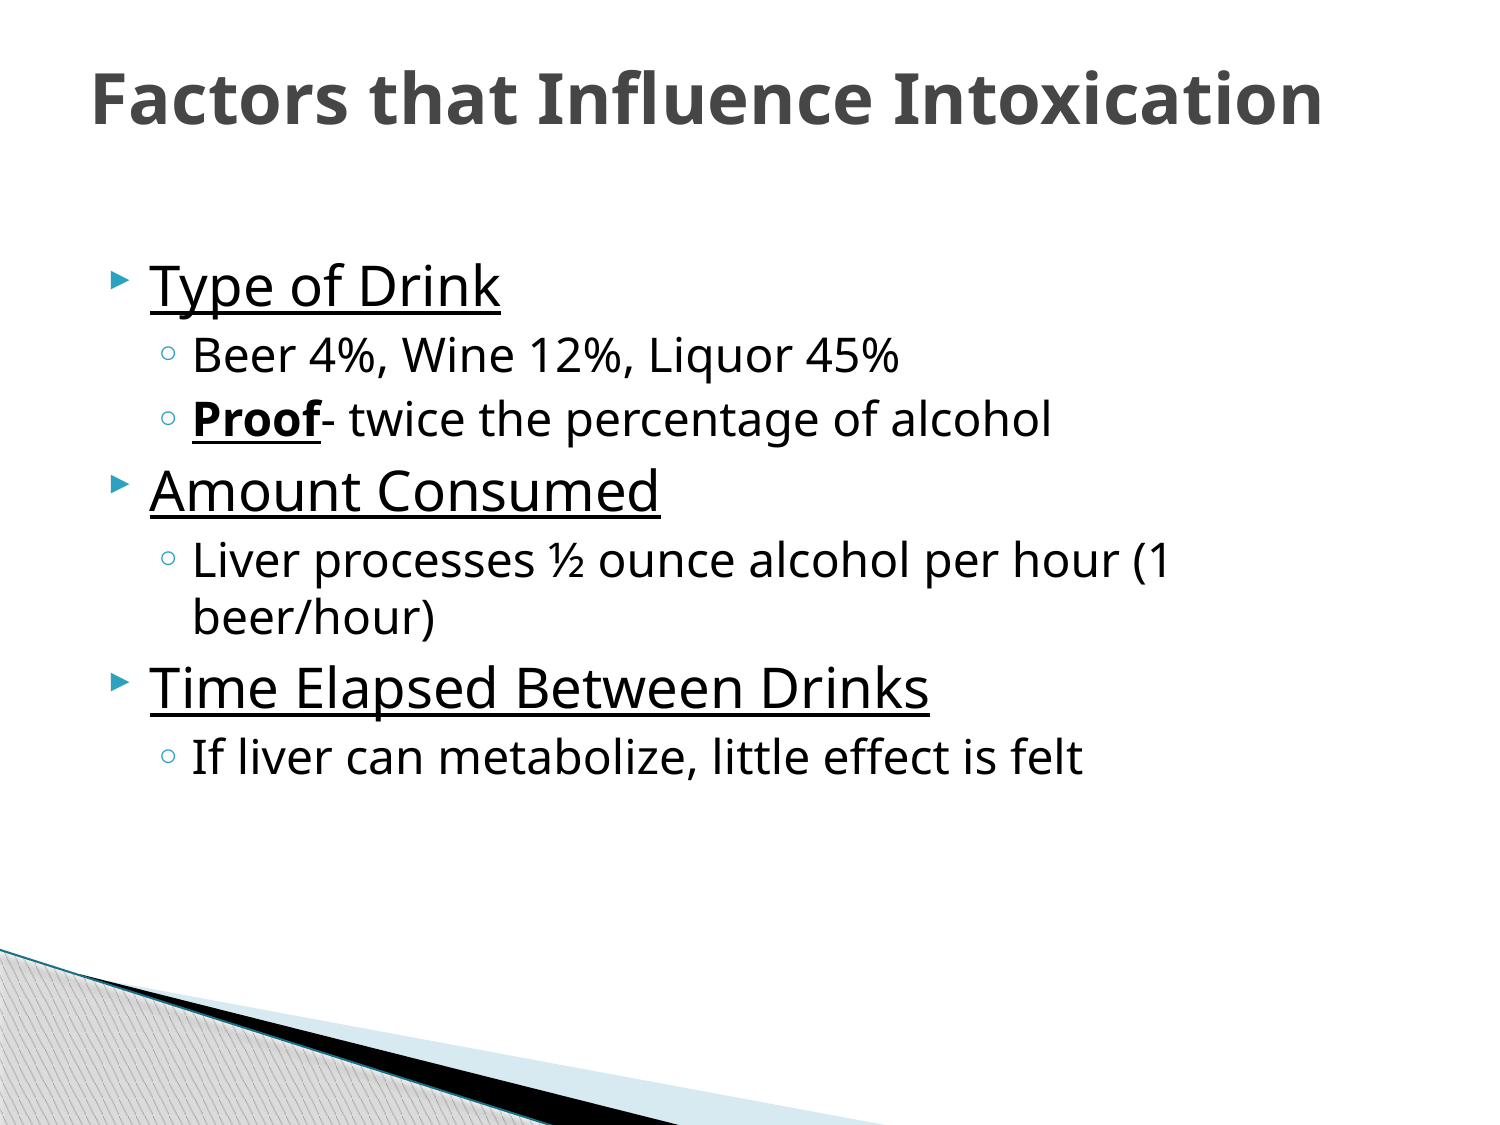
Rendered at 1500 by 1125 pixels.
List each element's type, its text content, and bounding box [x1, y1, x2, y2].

title Factors that Influence Intoxication [75, 45, 1425, 233]
list Type of Drink Beer 4%, Wine 12%, Liquor 45% Proof- twice the percentage of alcohol Amount Consumed Liver processes ½ ounce alcohol per hour (1 beer/hour) Time Elapsed Between Drinks If liver can metabolize, little effect is felt [75, 243, 1425, 986]
